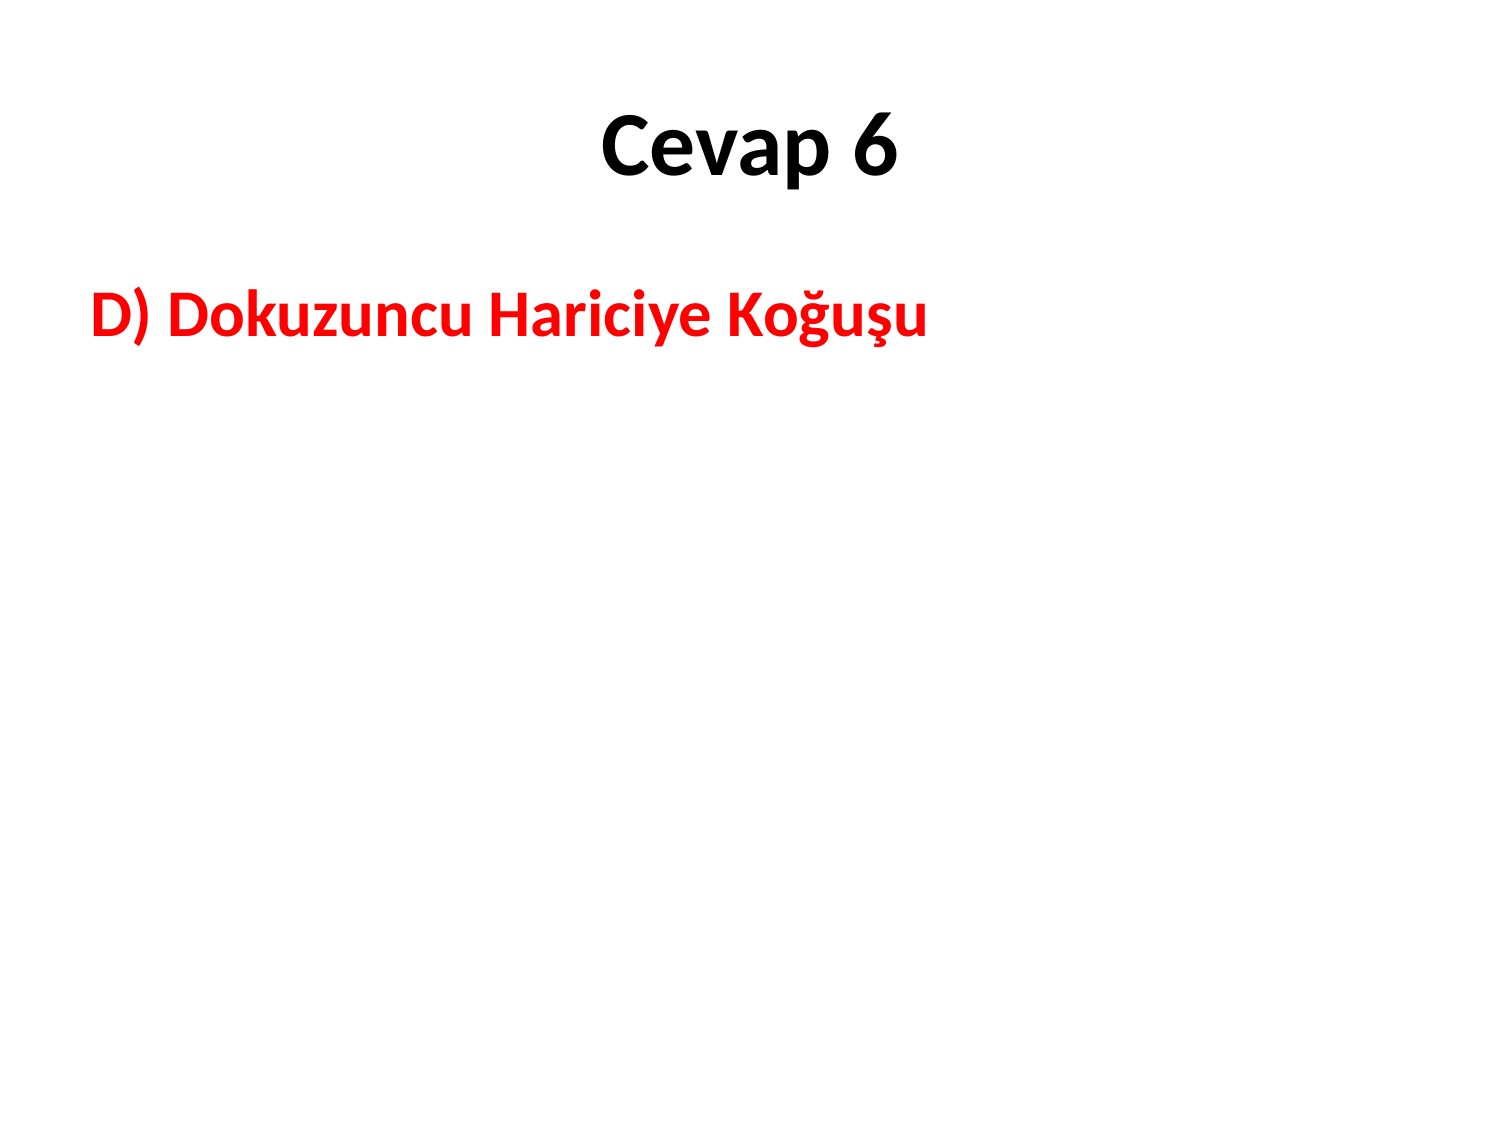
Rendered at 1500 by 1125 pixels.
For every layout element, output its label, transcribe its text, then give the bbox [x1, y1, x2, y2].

list D) Dokuzuncu Hariciye Koğuşu [75, 262, 1425, 1005]
title Cevap 6 [75, 45, 1425, 233]
